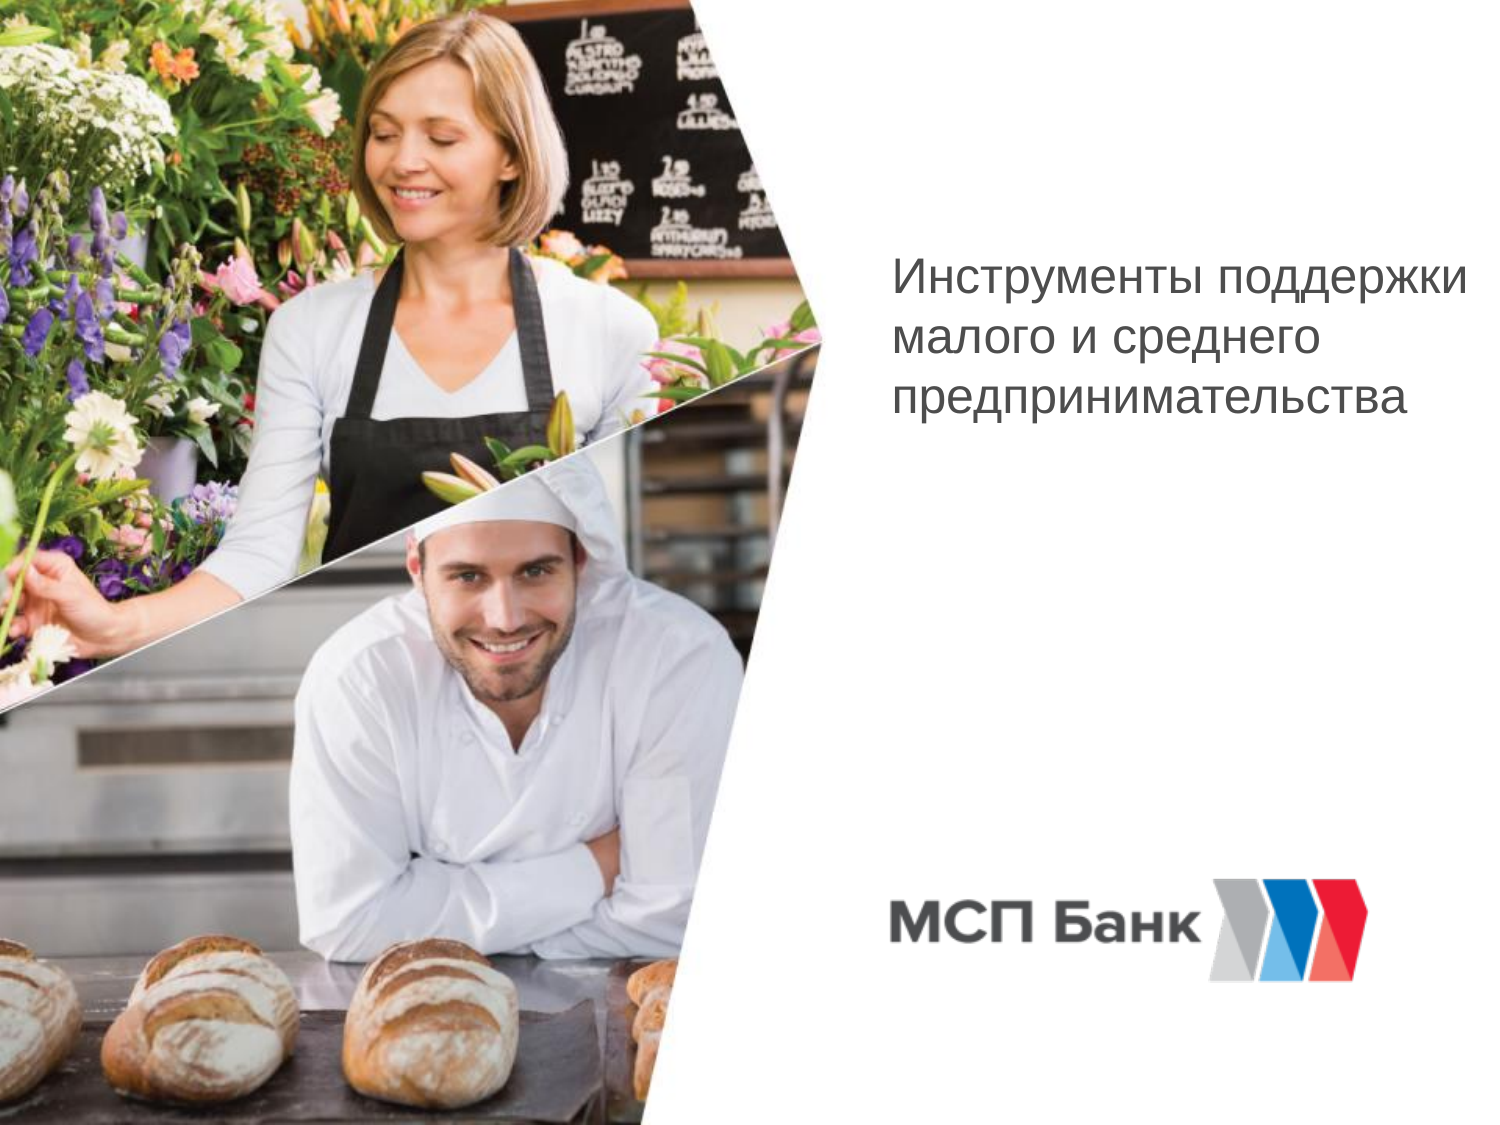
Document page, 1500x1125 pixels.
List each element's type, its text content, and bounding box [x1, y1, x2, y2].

title Инструменты поддержки малого и среднего предпринимательства [891, 243, 1471, 485]
picture [0, 0, 1500, 1125]
